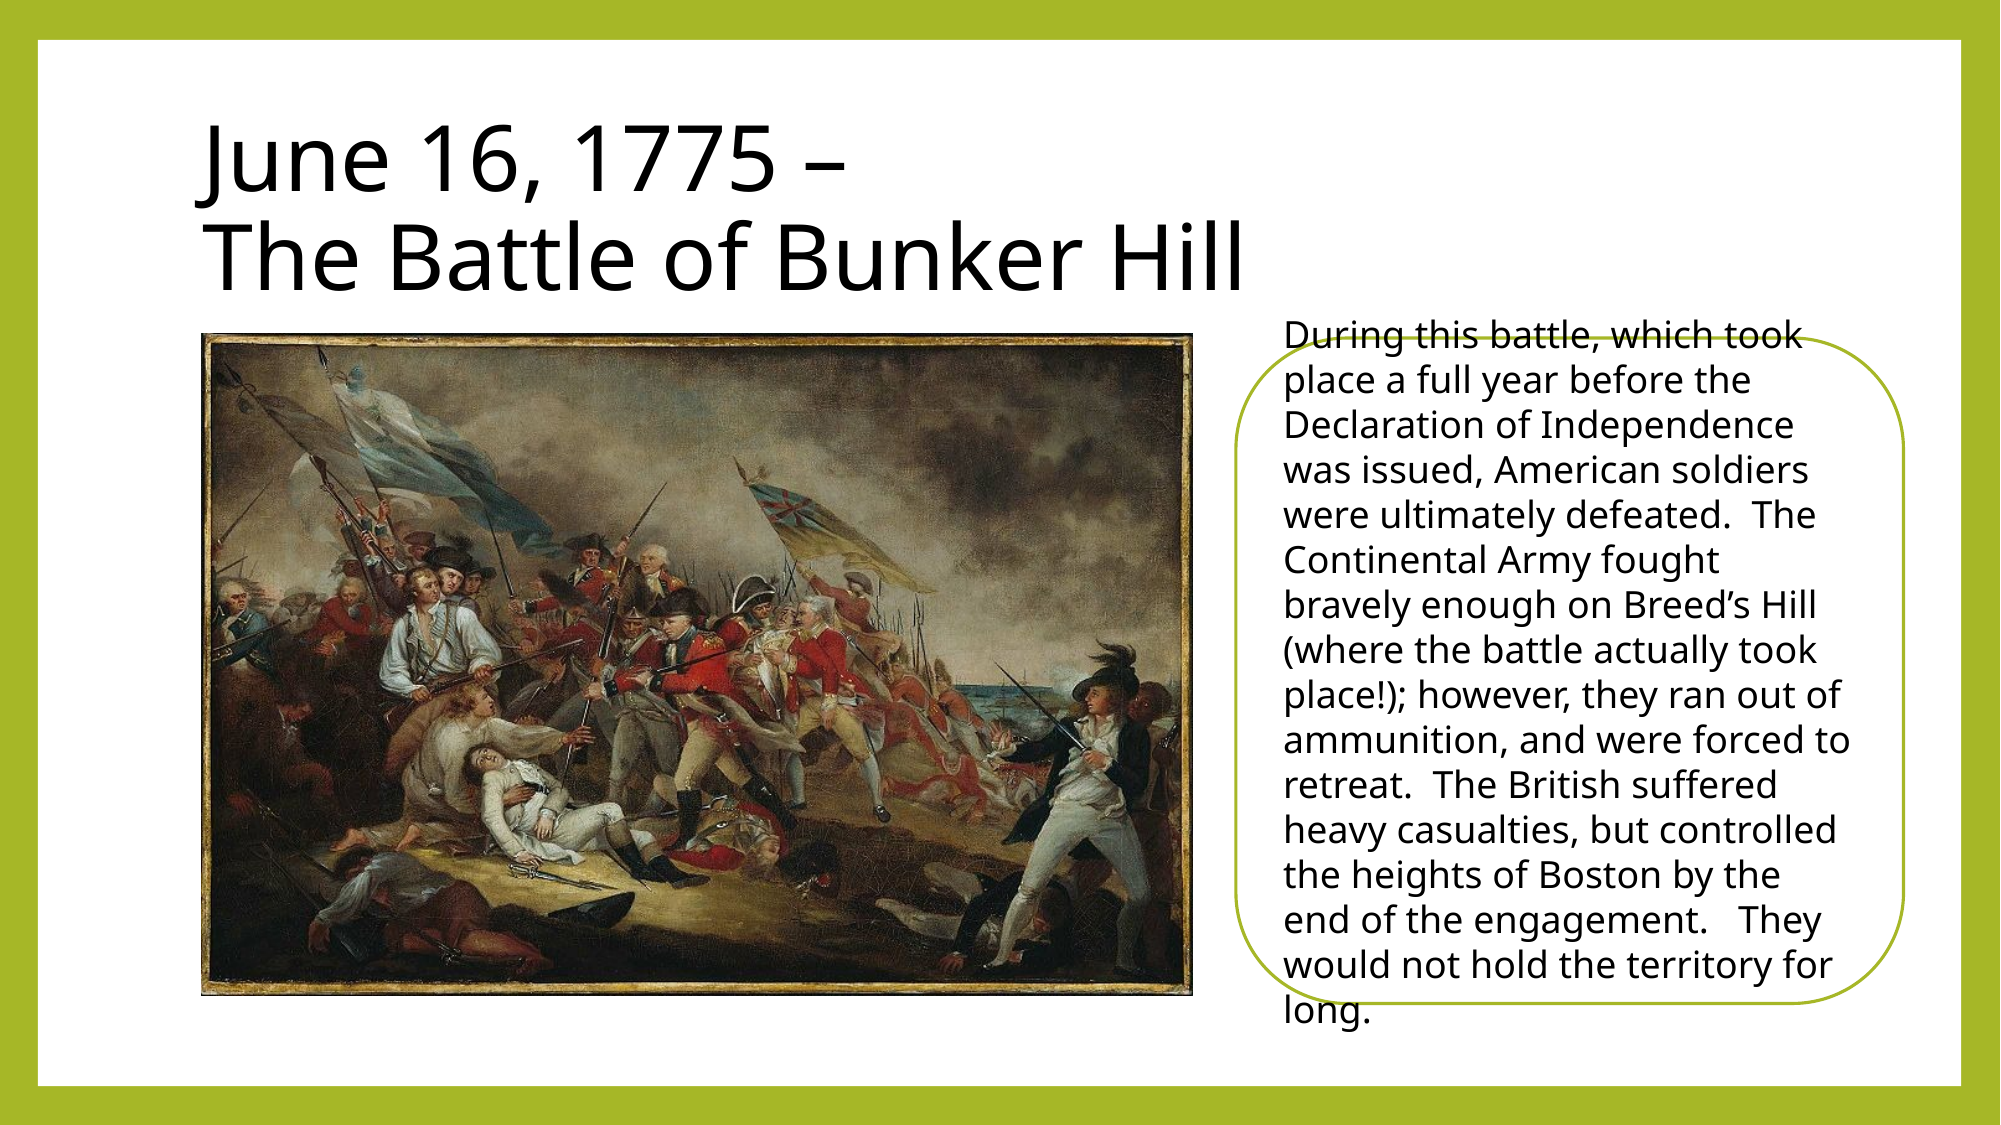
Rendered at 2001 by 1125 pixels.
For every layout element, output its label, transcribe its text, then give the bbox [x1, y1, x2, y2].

title June 16, 1775 – The Battle of Bunker Hill [187, 99, 1808, 323]
text_box During this battle, which took place a full year before the Declaration of Independence was issued, American soldiers were ultimately defeated. The Continental Army fought bravely enough on Breed’s Hill (where the battle actually took place!); however, they ran out of ammunition, and were forced to retreat. The British suffered heavy casualties, but controlled the heights of Boston by the end of the engagement. They would not hold the territory for long. [1234, 336, 1906, 1006]
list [201, 332, 1193, 996]
